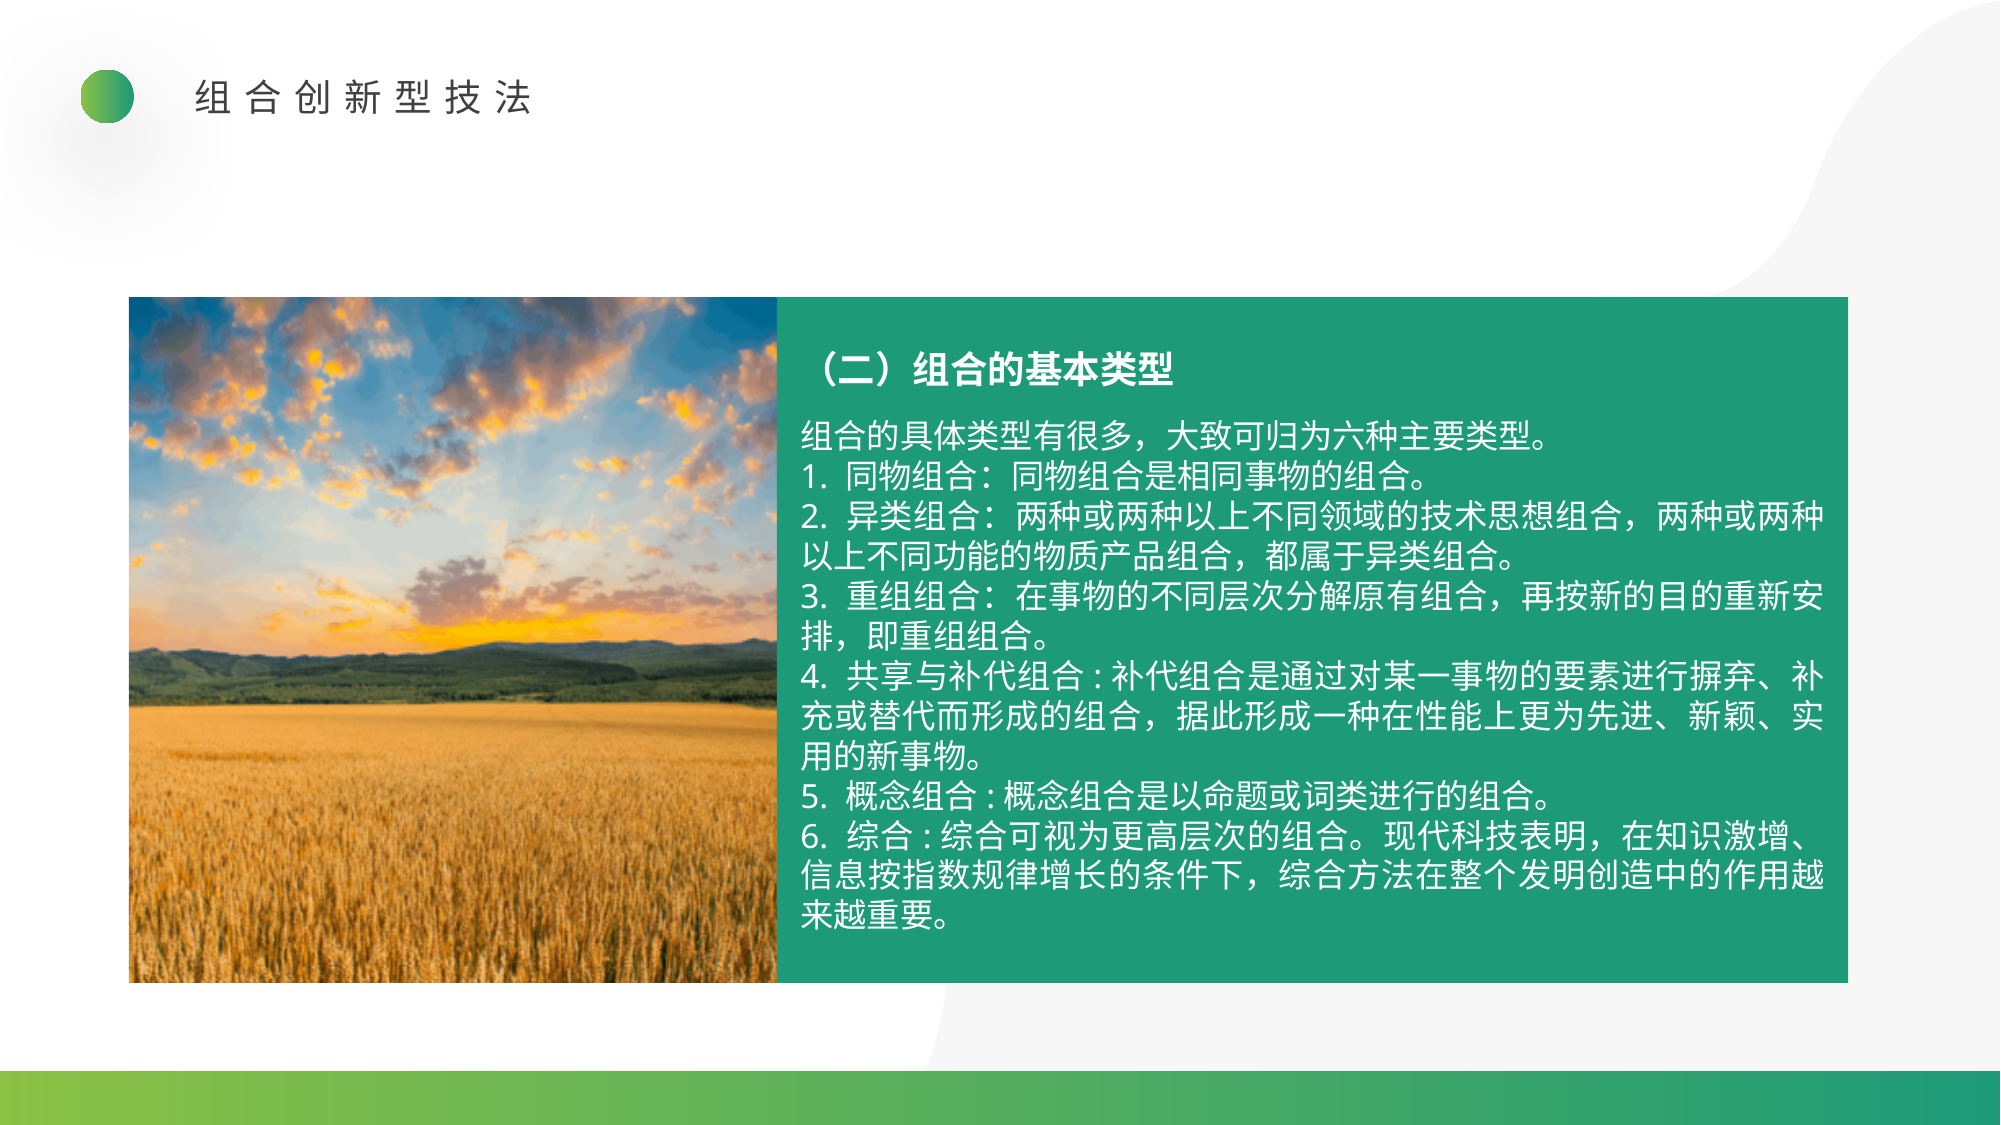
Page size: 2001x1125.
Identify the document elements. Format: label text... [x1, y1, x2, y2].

text_box 组合创新型技法 [179, 66, 867, 127]
text_box （二）组合的基本类型 组合的具体类型有很多，大致可归为六种主要类型。 1. 同物组合：同物组合是相同事物的组合。 2. 异类组合：两种或两种以上不同领域的技术思想组合，两种或两种以上不同功能的物质产品组合，都属于异类组合。 3. 重组组合：在事物的不同层次分解原有组合，再按新的目的重新安排，即重组组合。 4. 共享与补代组合:补代组合是通过对某一事物的要素进行摒弃、补充或替代而形成的组合，据此形成一种在性能上更为先进、新颖、实用的新事物。 5. 概念组合:概念组合是以命题或词类进行的组合。 6. 综合:综合可视为更高层次的组合。现代科技表明，在知识激增、信息按指数规律增长的条件下，综合方法在整个发明创造中的作用越来越重要。 [776, 296, 1849, 984]
picture [128, 297, 777, 983]
